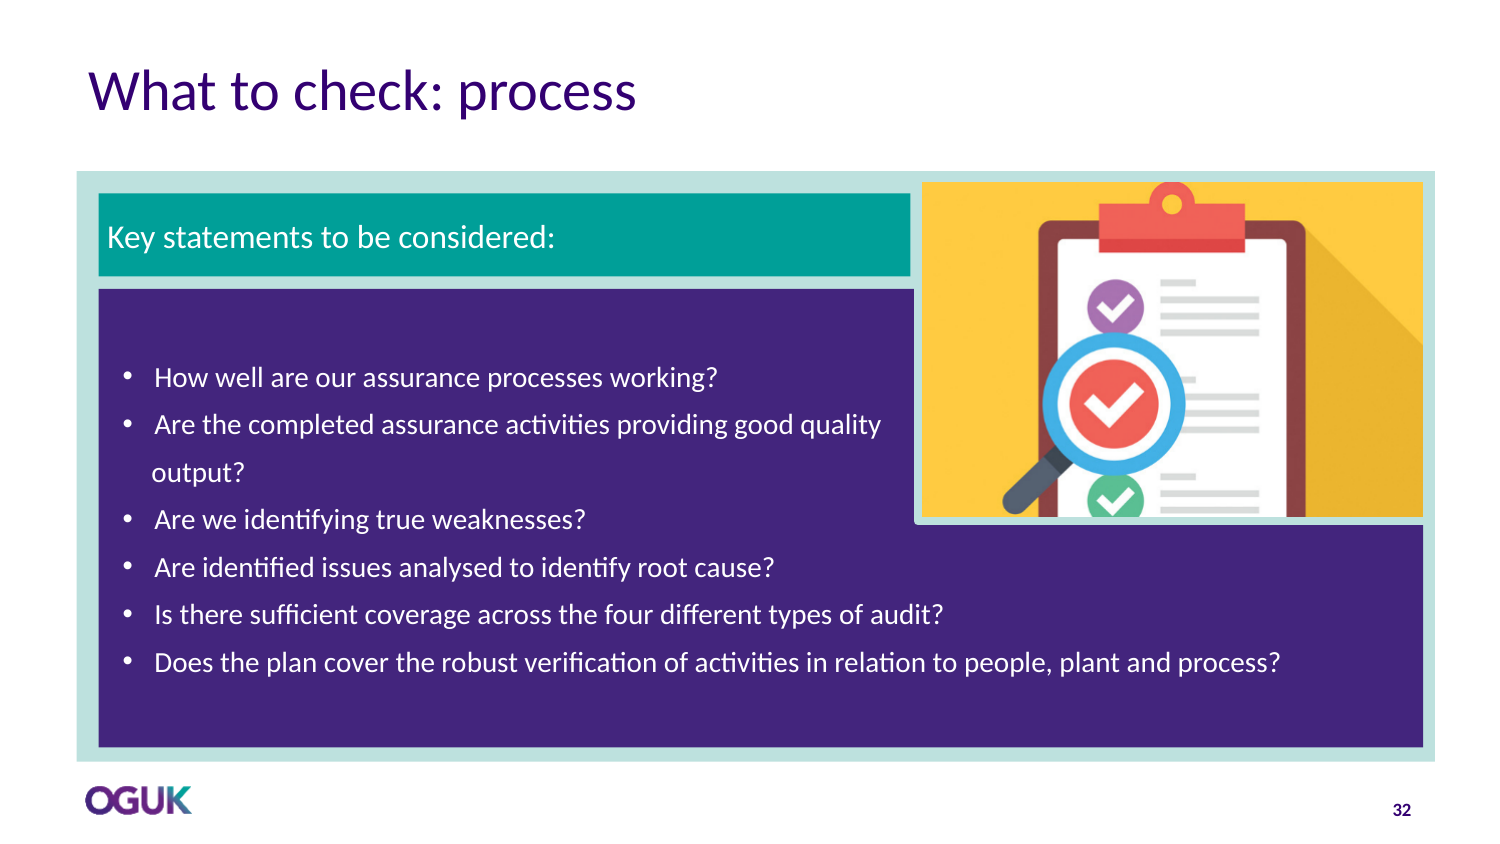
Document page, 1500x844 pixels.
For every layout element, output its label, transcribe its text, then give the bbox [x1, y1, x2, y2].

slide_number 32 [1352, 800, 1412, 818]
text_box How well are our assurance processes working? Are the completed assurance activities providing good quality output? Are we identifying true weaknesses? Are identified issues analysed to identify root cause? Is there sufficient coverage across the four different types of audit? Does the plan cover the robust verification of activities in relation to people, plant and process? [98, 288, 1424, 748]
picture [922, 182, 1424, 517]
text_box Key statements to be considered: [98, 192, 911, 278]
title What to check: process [88, 38, 1412, 145]
picture [76, 778, 200, 822]
text_box [76, 170, 1436, 763]
